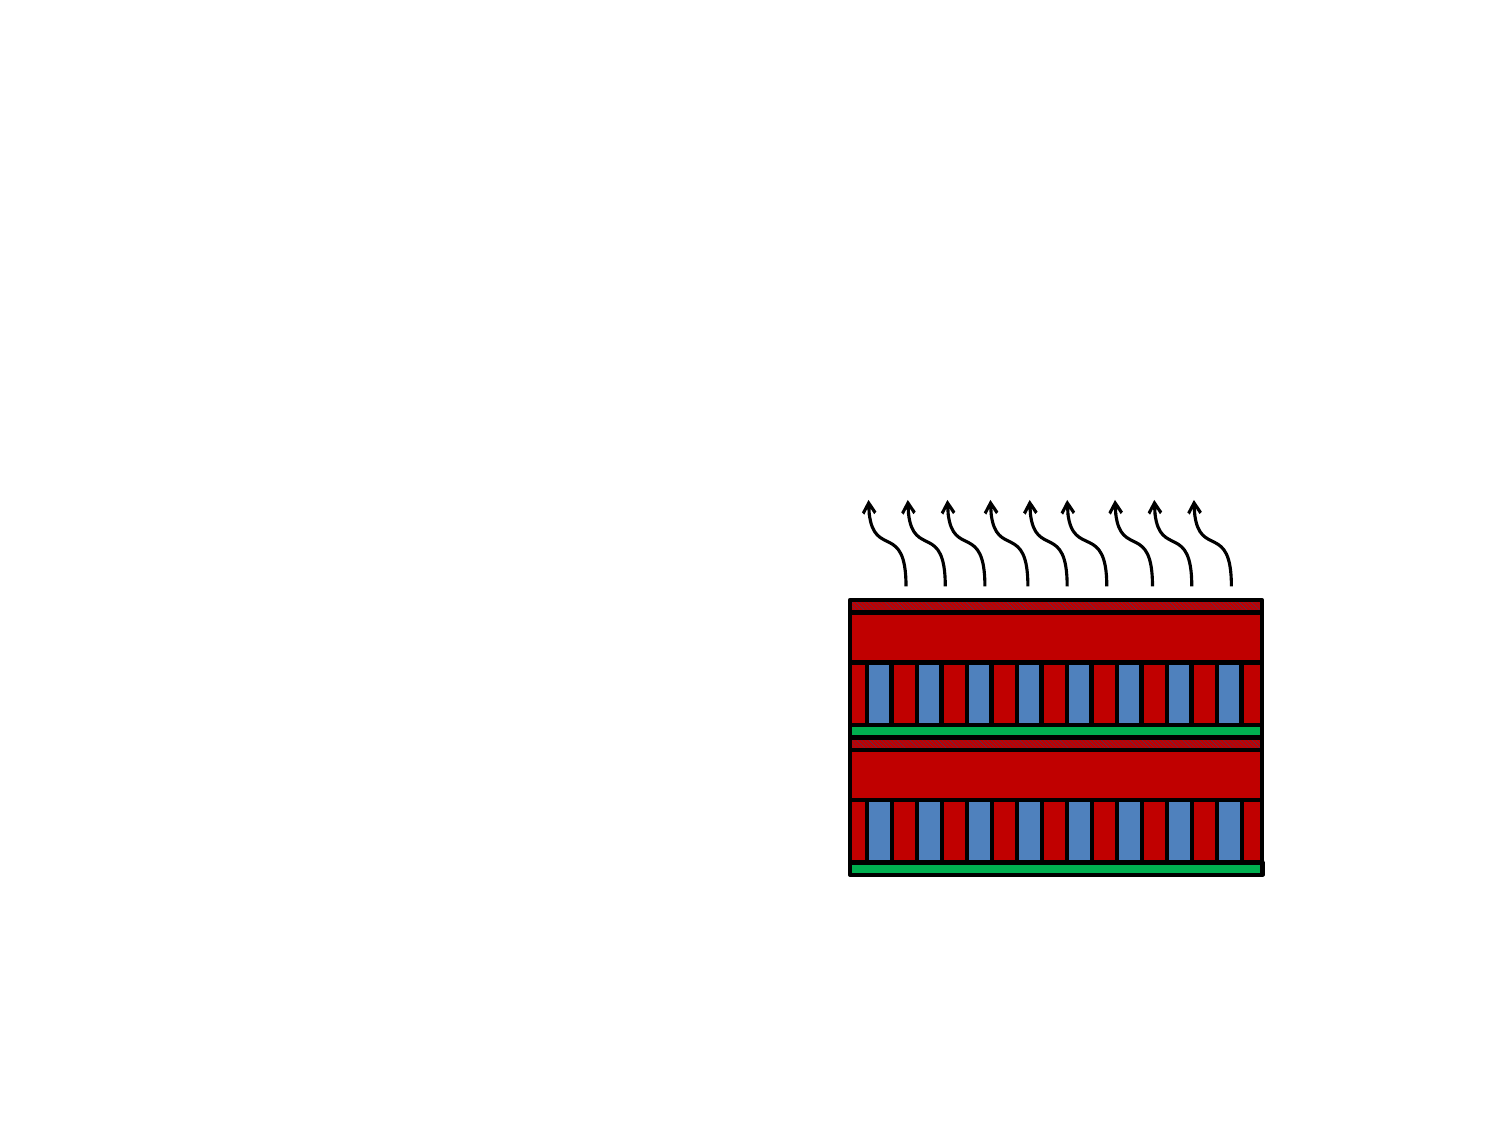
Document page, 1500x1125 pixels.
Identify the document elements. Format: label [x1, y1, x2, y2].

text_box [1015, 660, 1044, 727]
text_box [1215, 798, 1244, 864]
text_box [965, 524, 1002, 563]
text_box [848, 726, 1264, 740]
text_box [1094, 798, 1115, 864]
text_box [1044, 660, 1065, 727]
text_box [1043, 523, 1089, 564]
text_box [1004, 524, 1040, 563]
text_box [848, 751, 1264, 798]
text_box [848, 798, 865, 864]
text_box [1065, 798, 1094, 864]
text_box [1090, 524, 1127, 563]
text_box [848, 614, 1264, 660]
text_box [883, 524, 920, 563]
text_box [1169, 524, 1257, 563]
text_box [1165, 798, 1194, 864]
text_box [848, 598, 1264, 614]
text_box [1115, 660, 1144, 727]
text_box [1044, 798, 1065, 864]
text_box [894, 660, 915, 727]
text_box [994, 660, 1015, 727]
text_box [1165, 660, 1194, 727]
text_box [915, 798, 944, 864]
text_box [915, 660, 944, 727]
text_box [848, 860, 1265, 877]
text_box [1065, 660, 1094, 727]
text_box [922, 524, 963, 563]
text_box [994, 798, 1015, 864]
text_box [944, 660, 965, 727]
text_box [848, 740, 1264, 752]
text_box [1015, 798, 1044, 864]
text_box [1194, 660, 1215, 727]
text_box [1094, 660, 1115, 727]
text_box [1215, 660, 1244, 727]
text_box [865, 798, 894, 864]
text_box [944, 798, 965, 864]
text_box [1244, 798, 1264, 864]
text_box [1144, 660, 1165, 727]
text_box [865, 660, 894, 727]
text_box [843, 524, 880, 563]
text_box [1244, 660, 1264, 727]
text_box [1144, 798, 1165, 864]
text_box [894, 798, 915, 864]
text_box [1129, 524, 1167, 563]
text_box [1115, 798, 1144, 864]
text_box [1194, 798, 1215, 864]
text_box [965, 660, 994, 727]
text_box [848, 660, 865, 727]
text_box [965, 798, 994, 864]
